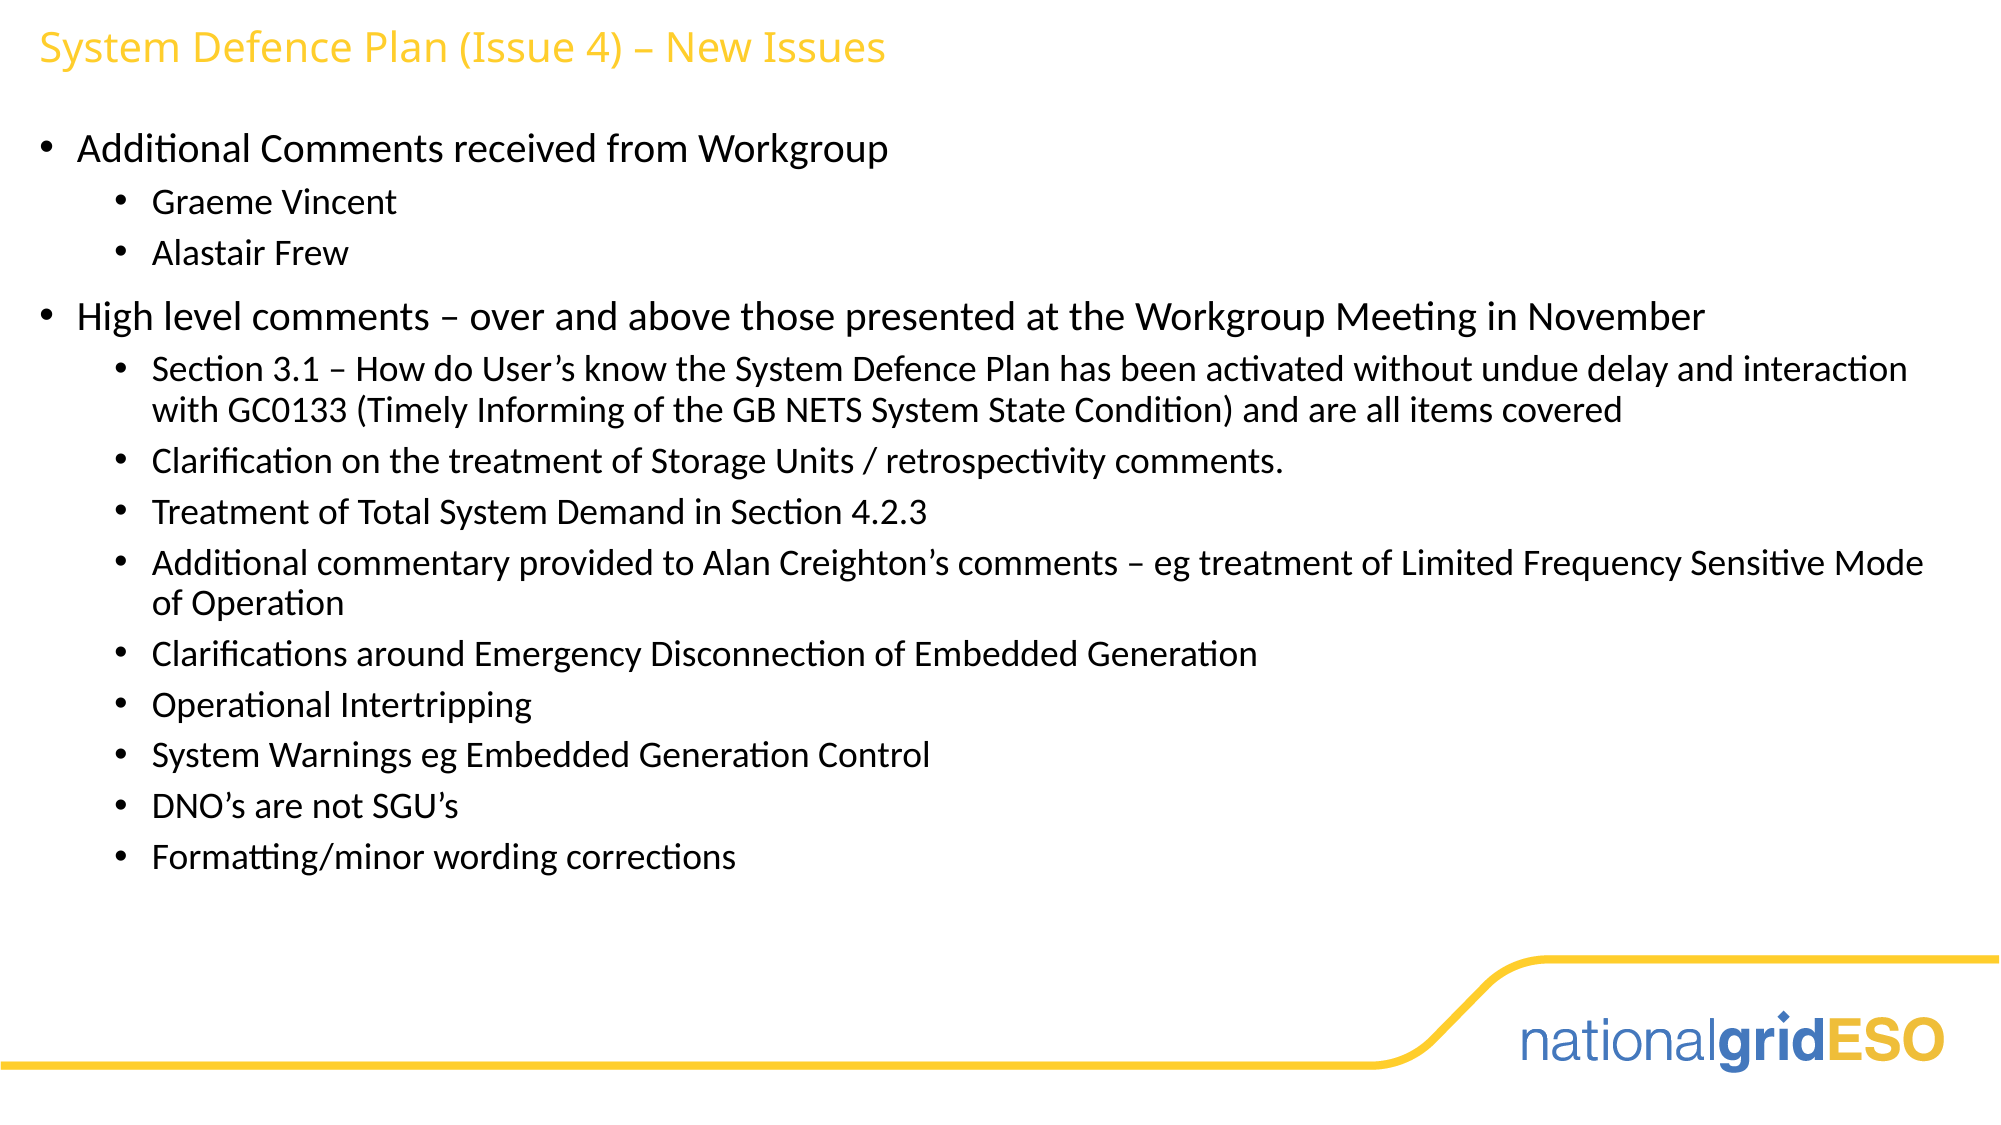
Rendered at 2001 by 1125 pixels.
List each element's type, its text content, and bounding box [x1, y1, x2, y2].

list Additional Comments received from Workgroup Graeme Vincent Alastair Frew High level comments – over and above those presented at the Workgroup Meeting in November Section 3.1 – How do User’s know the System Defence Plan has been activated without undue delay and interaction with GC0133 (Timely Informing of the GB NETS System State Condition) and are all items covered Clarification on the treatment of Storage Units / retrospectivity comments. Treatment of Total System Demand in Section 4.2.3 Additional commentary provided to Alan Creighton’s comments – eg treatment of Limited Frequency Sensitive Mode of Operation Clarifications around Emergency Disconnection of Embedded Generation Operational Intertripping System Warnings eg Embedded Generation Control DNO’s are not SGU’s Formatting/minor wording corrections [24, 119, 1959, 949]
picture [0, 949, 2000, 1121]
title System Defence Plan (Issue 4) – New Issues [24, 18, 1750, 119]
